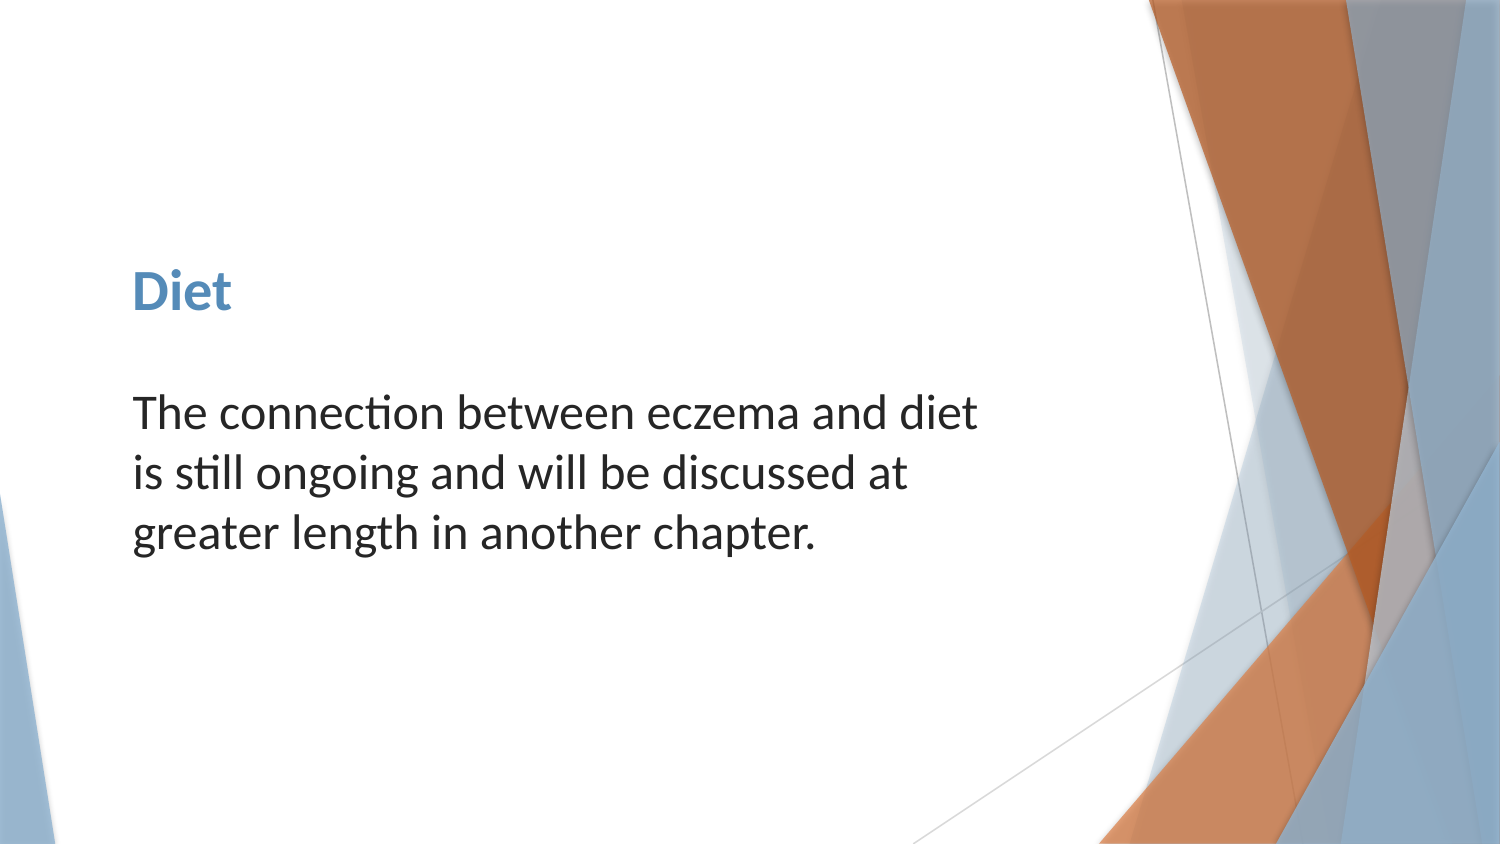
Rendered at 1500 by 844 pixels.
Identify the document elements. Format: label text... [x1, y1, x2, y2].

title Diet [117, 244, 1176, 332]
list The connection between eczema and diet is still ongoing and will be discussed at greater length in another chapter. [117, 372, 997, 614]
